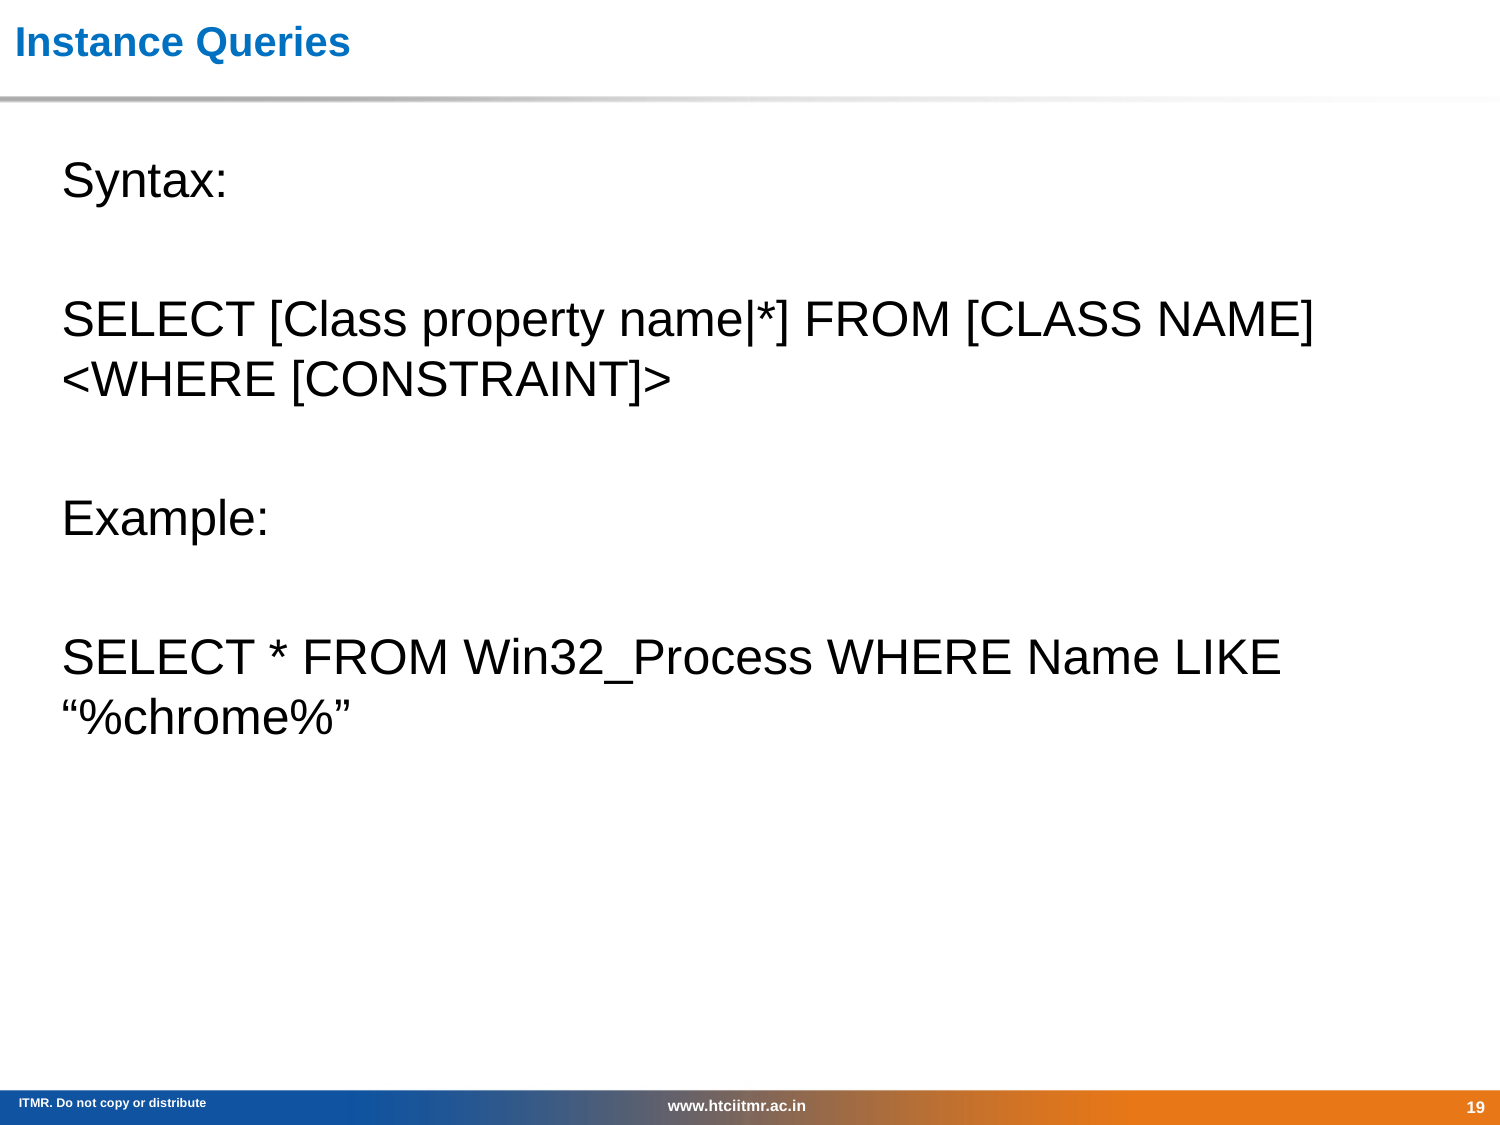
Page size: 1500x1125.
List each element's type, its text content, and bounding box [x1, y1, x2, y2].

picture [0, 0, 1500, 1125]
list Syntax: SELECT [Class property name|*] FROM [CLASS NAME] <WHERE [CONSTRAINT]> Example: SELECT * FROM Win32_Process WHERE Name LIKE “%chrome%” [46, 140, 1397, 883]
title Instance Queries [0, 7, 1350, 95]
